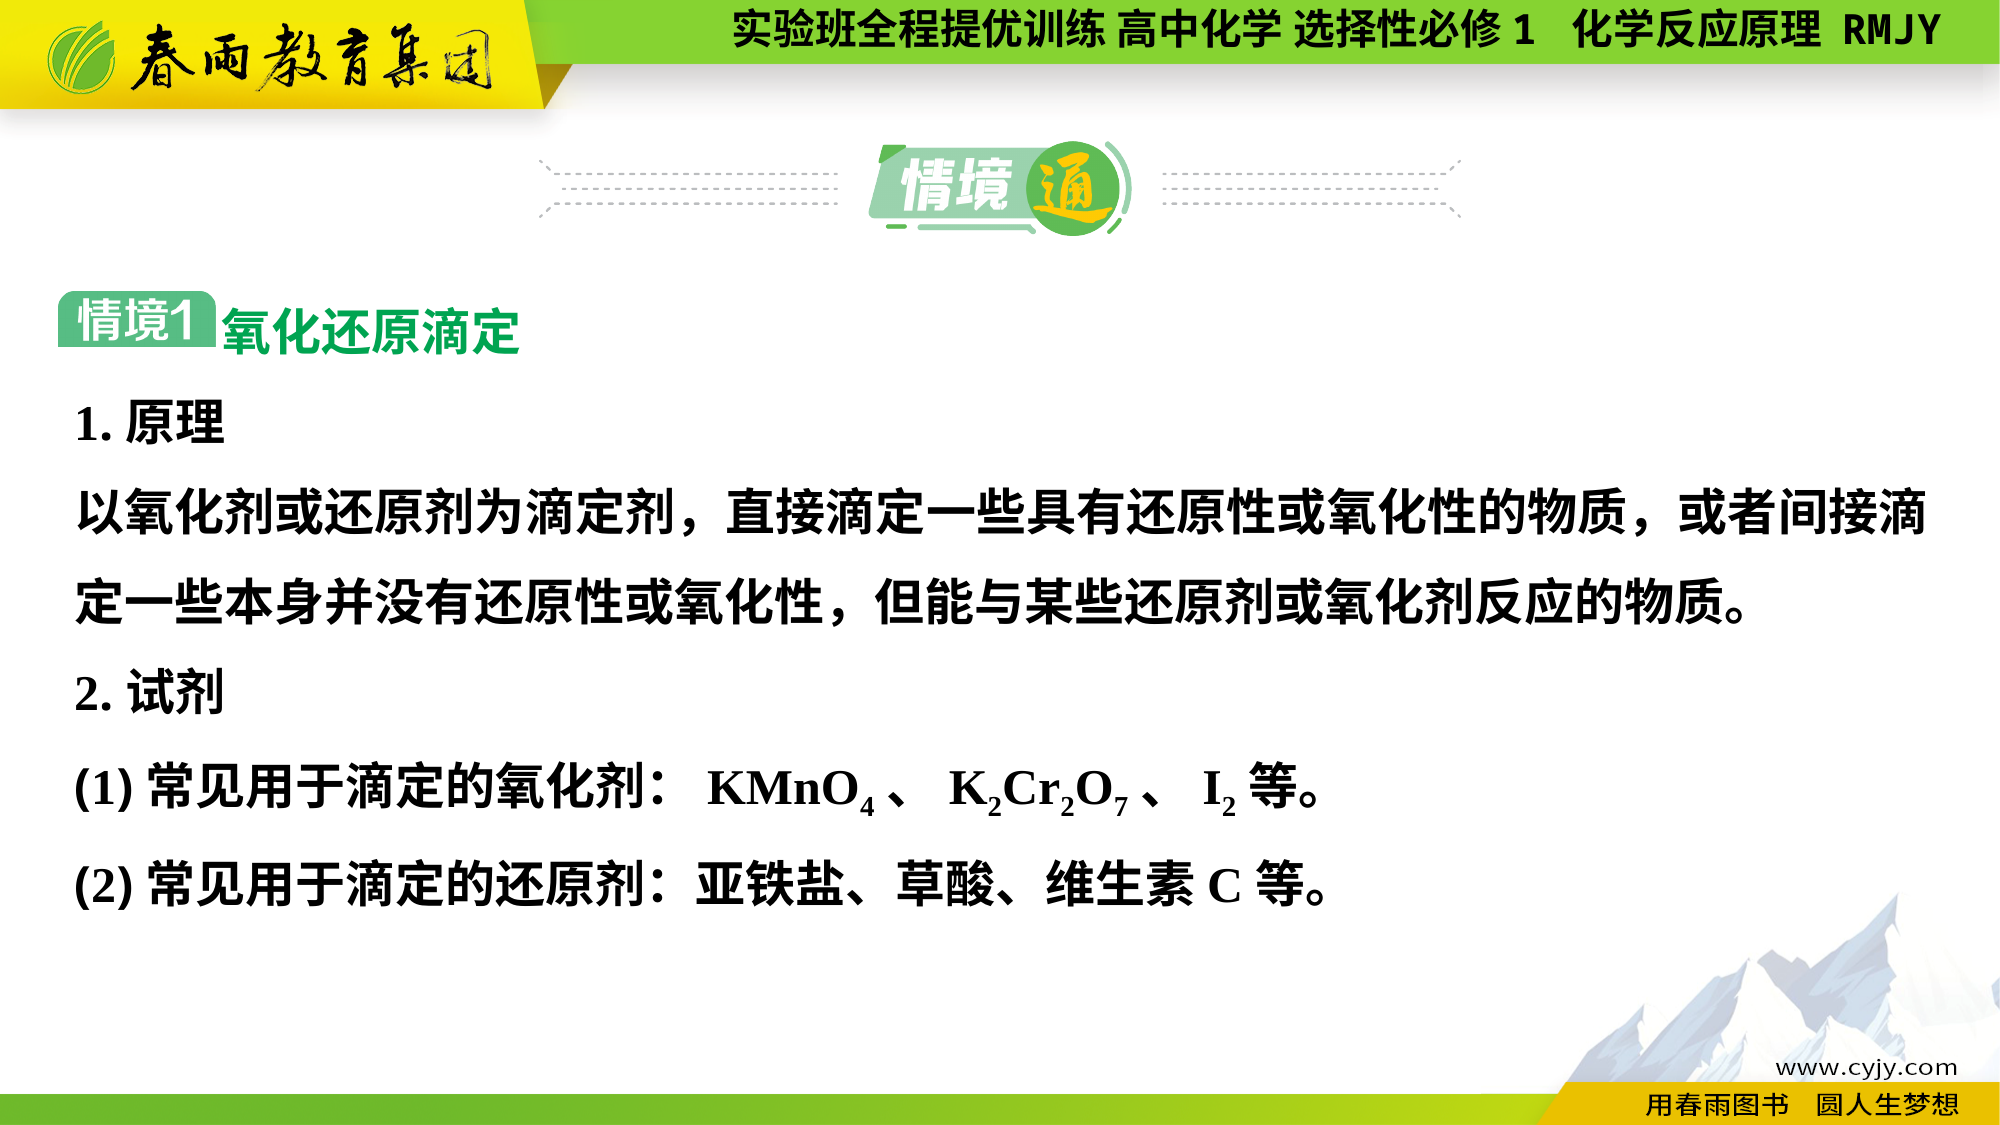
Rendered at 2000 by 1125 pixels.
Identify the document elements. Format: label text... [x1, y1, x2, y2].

picture [0, 0, 2000, 1125]
list 氧化还原滴定 1.原理 以氧化剂或还原剂为滴定剂，直接滴定一些具有还原性或氧化性的物质，或者间接滴定一些本身并没有还原性或氧化性，但能与某些还原剂或氧化剂反应的物质。 2.试剂 (1)常见用于滴定的氧化剂：KMnO4、K2Cr2O7、I2等。 (2)常见用于滴定的还原剂：亚铁盐、草酸、维生素C等。 [59, 262, 1944, 903]
